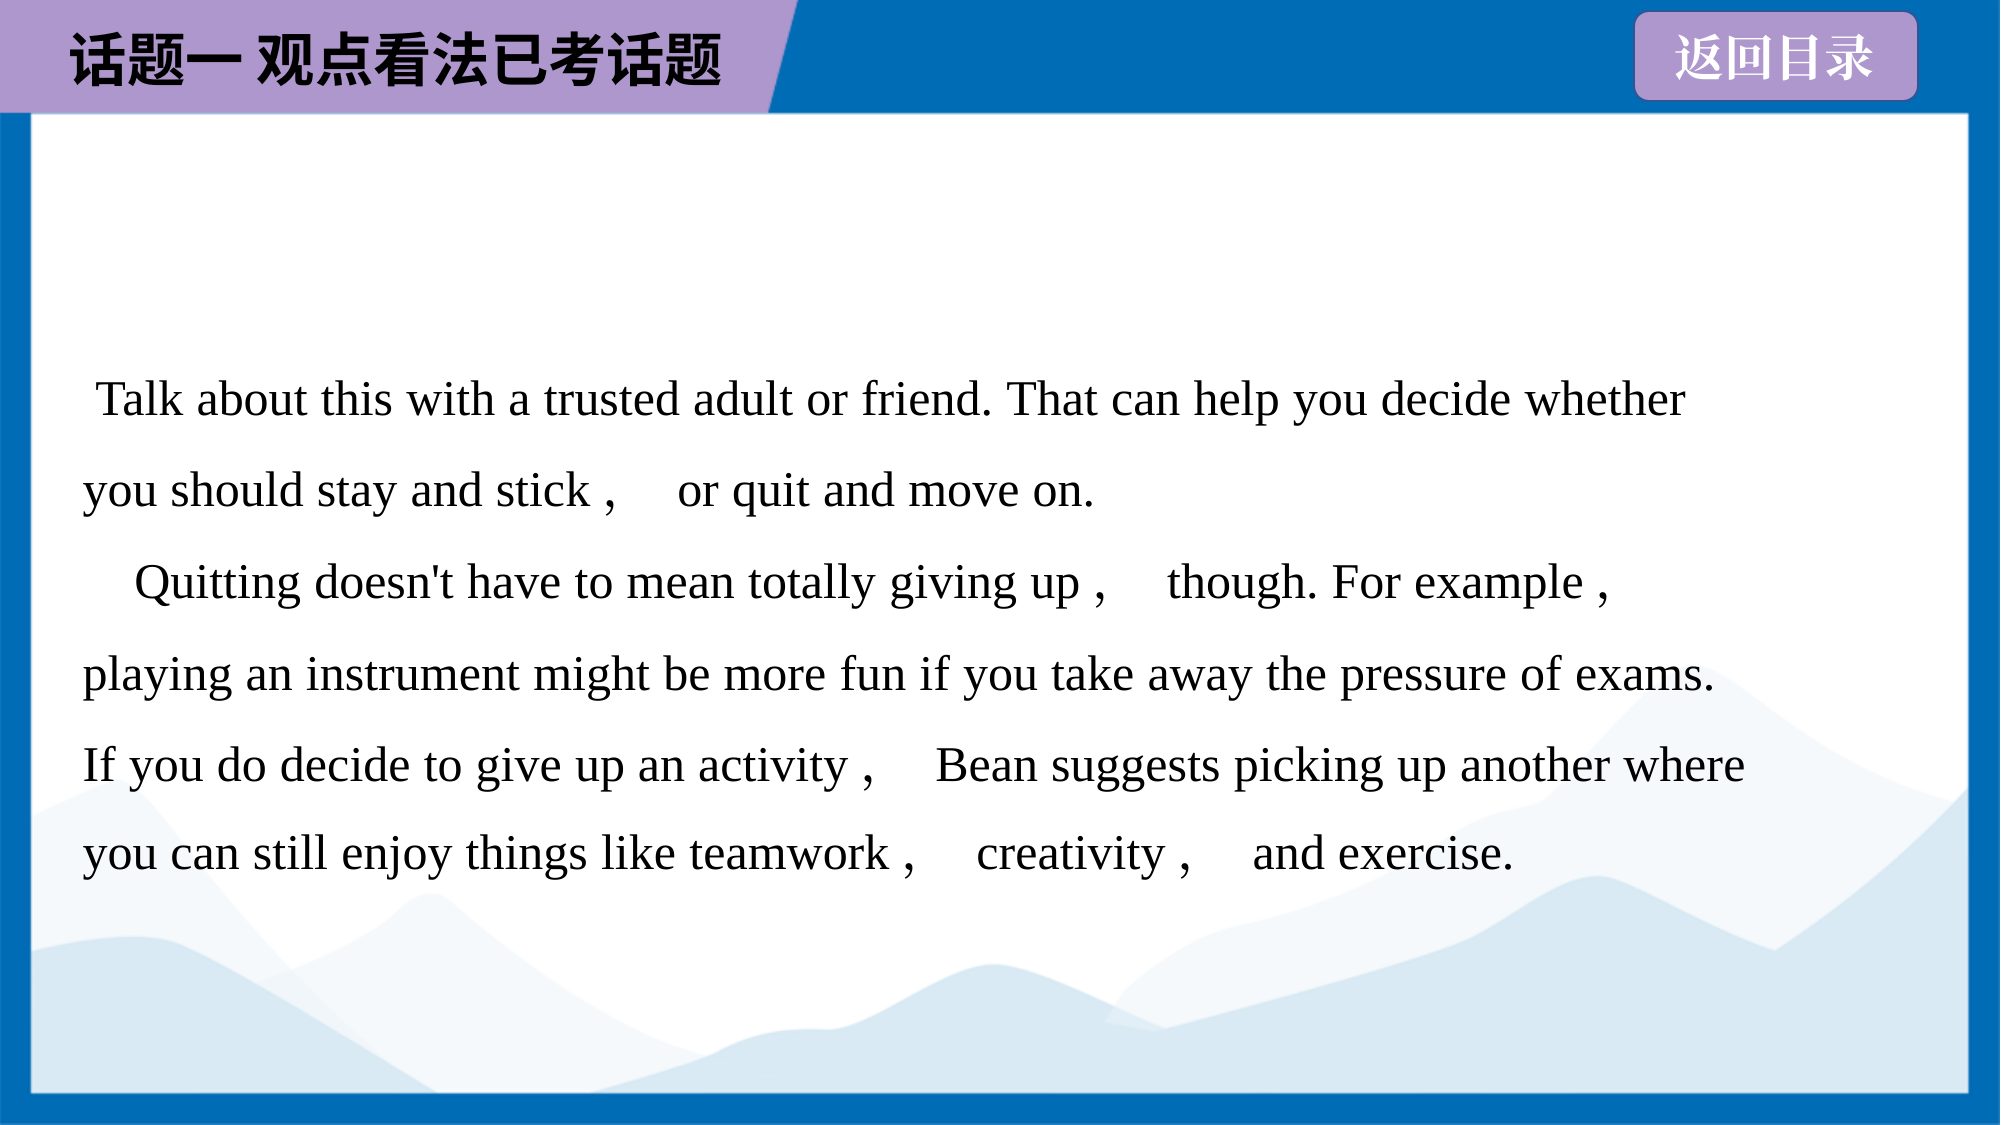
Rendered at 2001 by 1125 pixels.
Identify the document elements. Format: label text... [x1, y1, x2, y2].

picture [0, 0, 2000, 1125]
text_box Talk about this with a trusted adult or friend. That can help you decide whether you should stay and stick， or quit and move on. Quitting doesn't have to mean totally giving up， though. For example， playing an instrument might be more fun if you take away the pressure of exams. If you do decide to give up an activity， Bean suggests picking up another where you can still enjoy things like teamwork， creativity， and exercise. [82, 333, 1917, 870]
